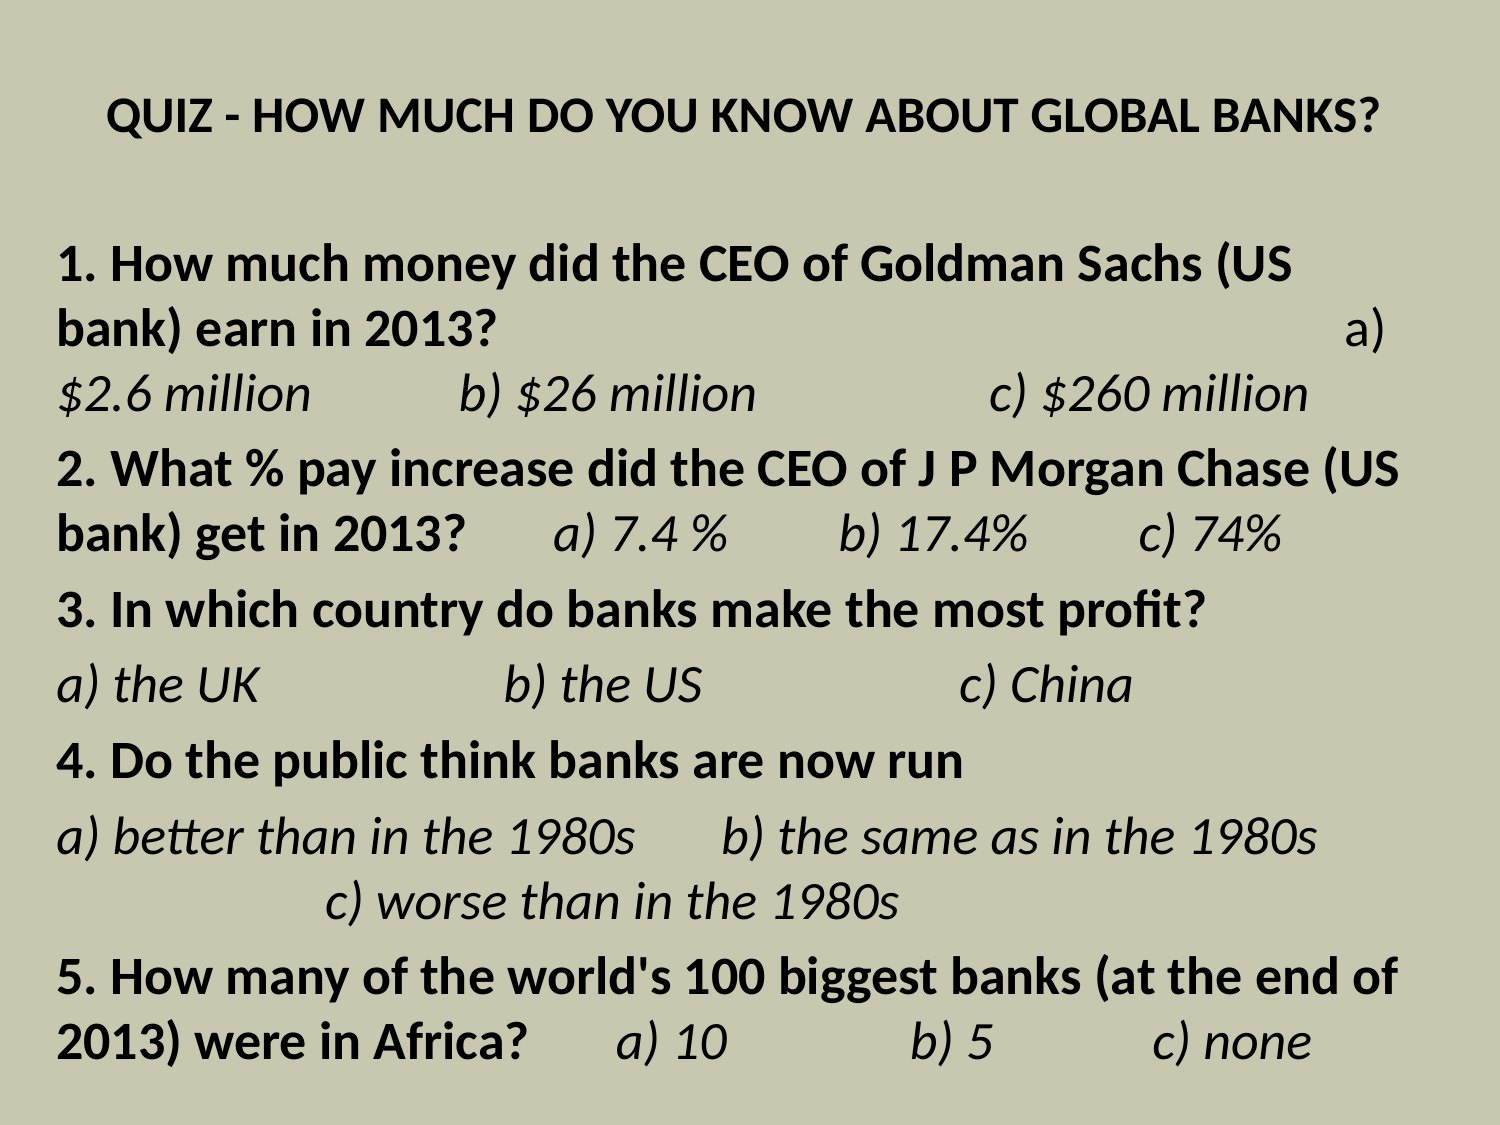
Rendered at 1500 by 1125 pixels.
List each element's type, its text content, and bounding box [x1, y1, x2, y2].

title QUIZ - HOW MUCH DO YOU KNOW ABOUT GLOBAL BANKS? [75, 66, 1425, 219]
list 1. How much money did the CEO of Goldman Sachs (US bank) earn in 2013? a) $2.6 million b) $26 million c) $260 million 2. What % pay increase did the CEO of J P Morgan Chase (US bank) get in 2013? a) 7.4 % b) 17.4% c) 74% 3. In which country do banks make the most profit? a) the UK b) the US c) China 4. Do the public think banks are now run a) better than in the 1980s b) the same as in the 1980s c) worse than in the 1980s 5. How many of the world's 100 biggest banks (at the end of 2013) were in Africa? a) 10 b) 5 c) none [41, 219, 1447, 1094]
